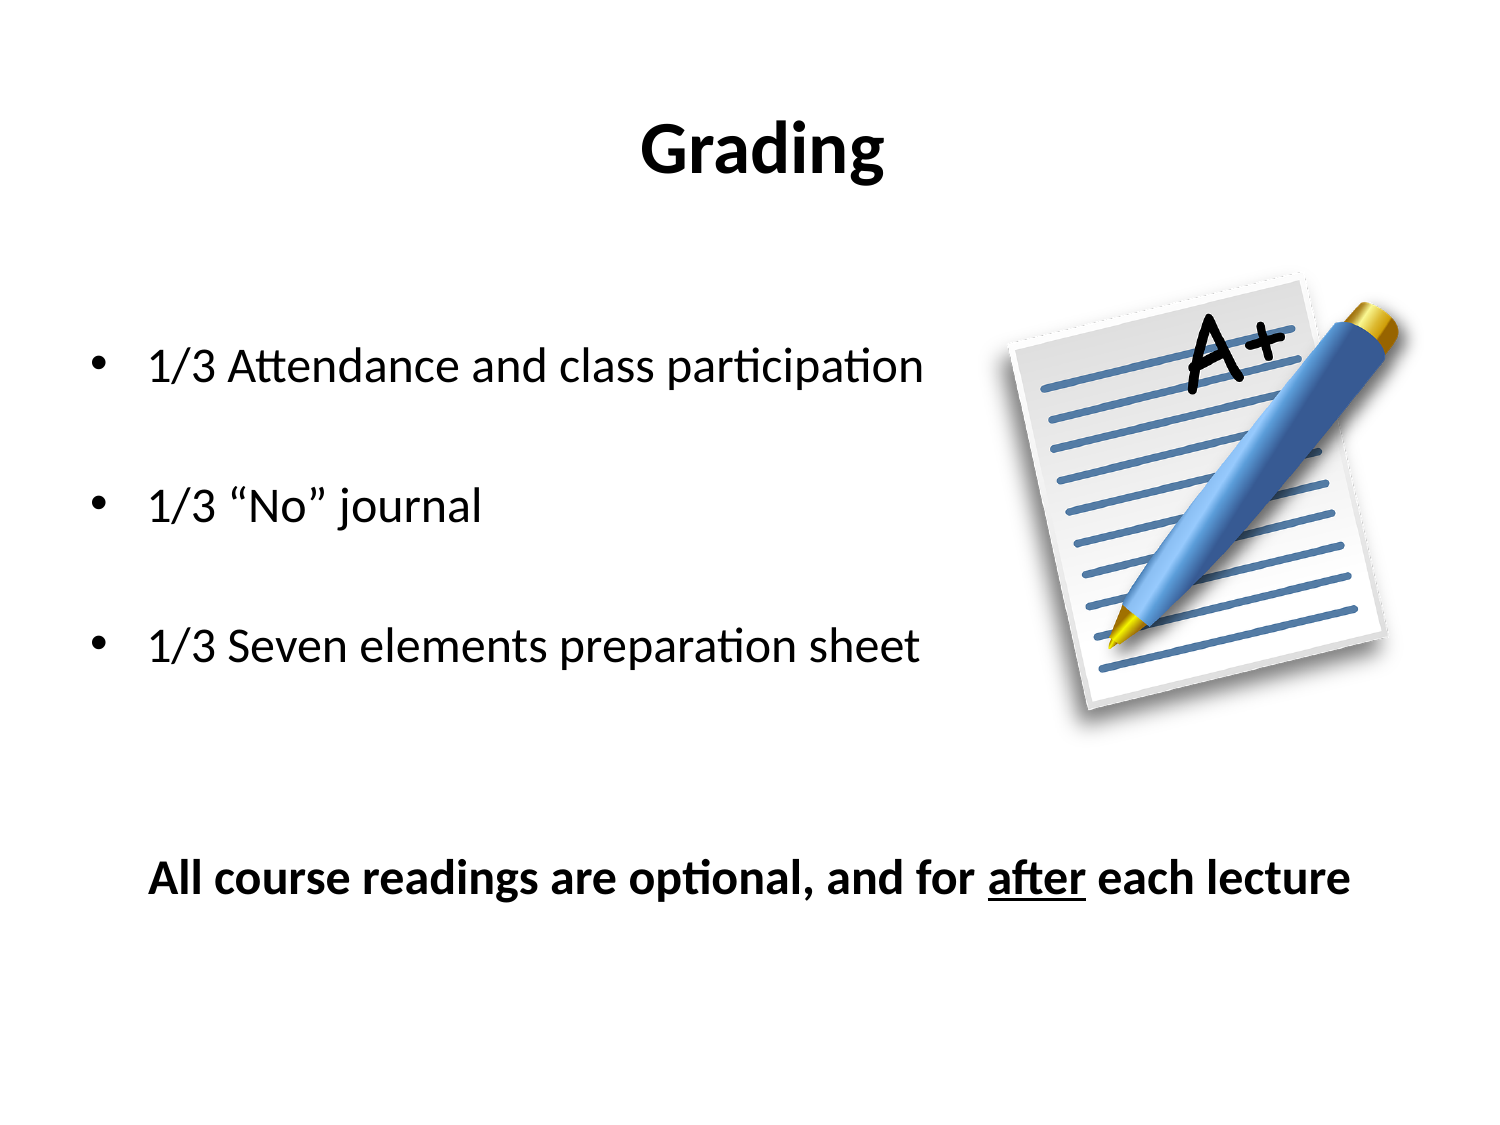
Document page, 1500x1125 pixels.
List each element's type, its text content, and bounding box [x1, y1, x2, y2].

list 1/3 Attendance and class participation 1/3 “No” journal 1/3 Seven elements preparation sheet [75, 324, 1425, 774]
picture [974, 262, 1426, 750]
title Grading [84, 50, 1441, 238]
text_box All course readings are optional, and for after each lecture [73, 837, 1437, 973]
